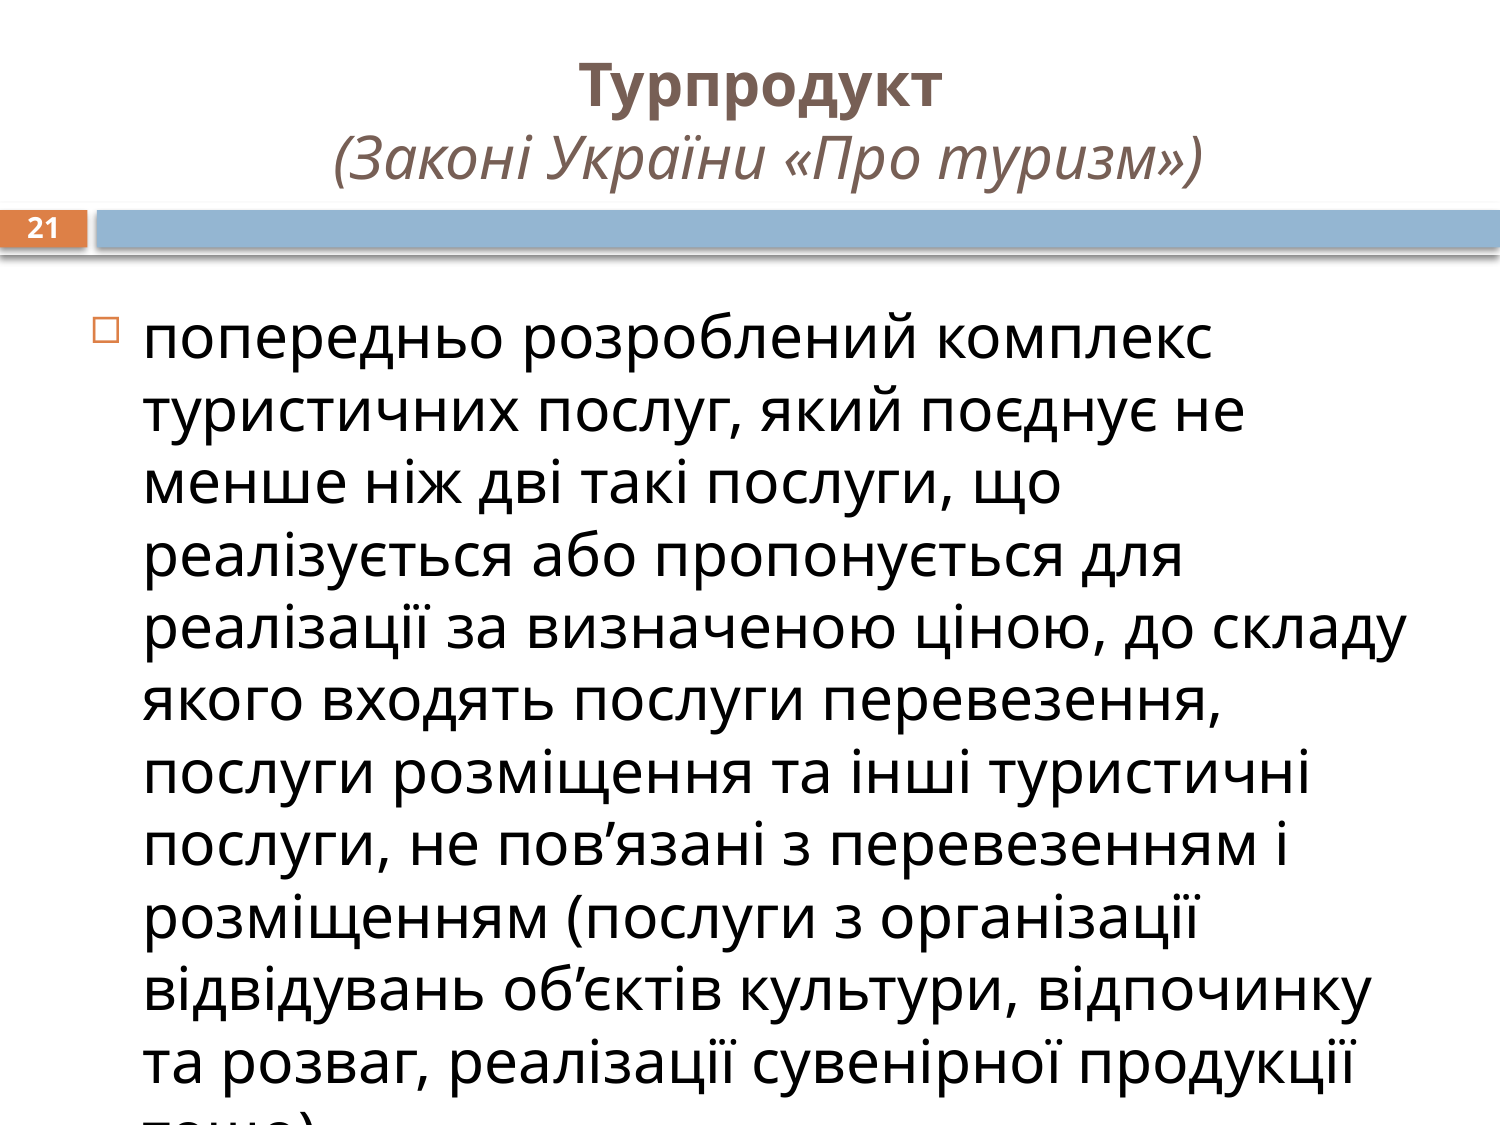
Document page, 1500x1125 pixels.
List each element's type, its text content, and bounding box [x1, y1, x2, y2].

list попередньо розроблений комплекс туристичних послуг, який поєднує не менше ніж дві такі послуги, що реалізується або пропонується для реалізації за визначеною ціною, до складу якого входять послуги перевезення, послуги розміщення та інші туристичні послуги, не пов’язані з перевезенням і розміщенням (послуги з організації відвідувань об’єктів культури, відпочинку та розваг, реалізації сувенірної продукції тощо). [75, 290, 1447, 1063]
title Турпродукт (Законі України «Про туризм») [100, 37, 1438, 200]
slide_number 21 [0, 208, 88, 249]
